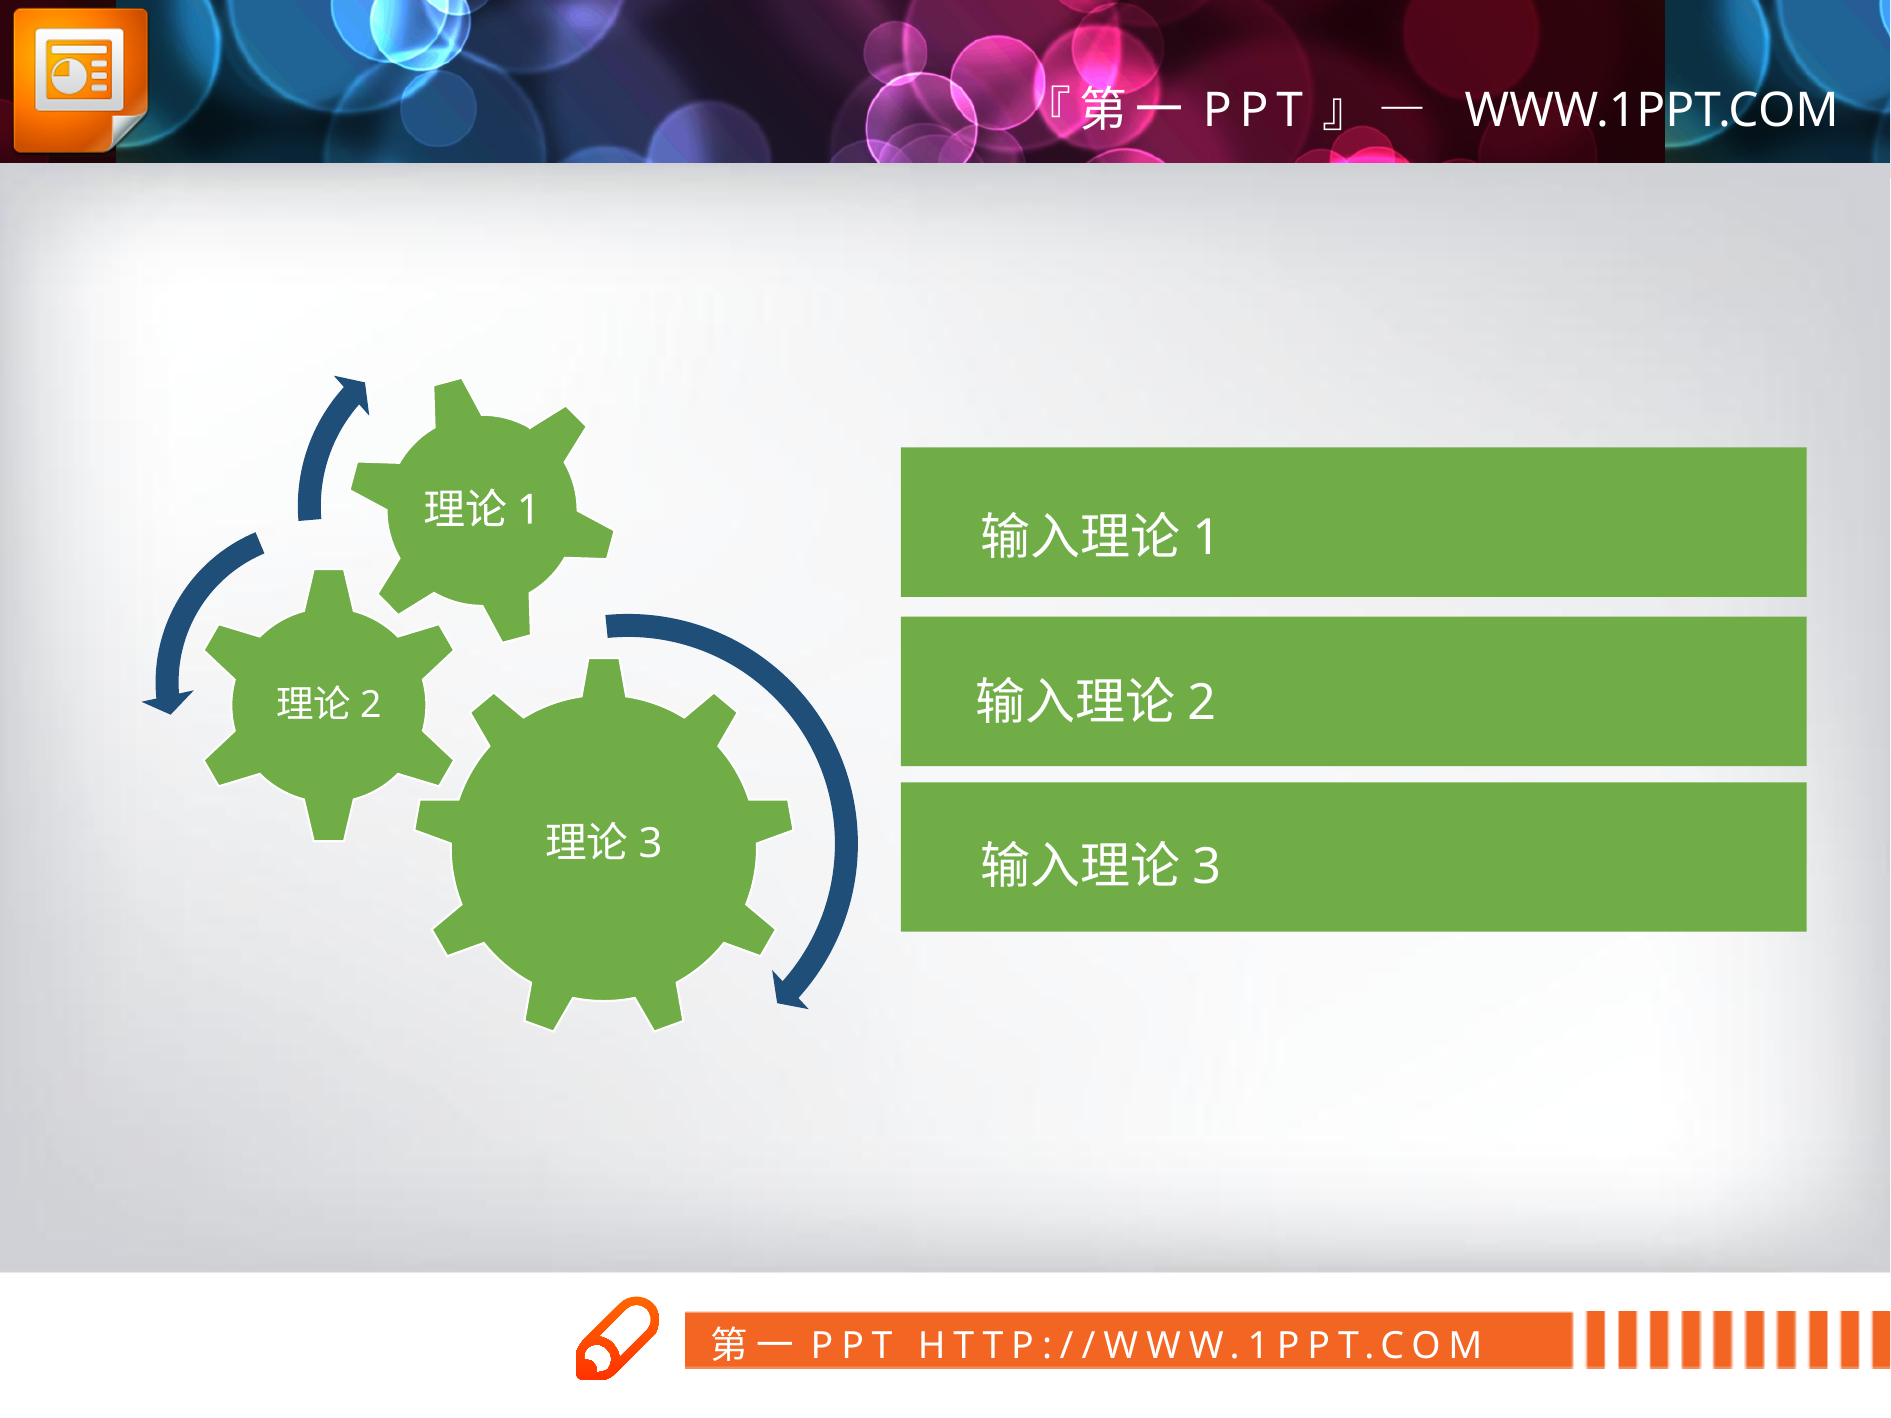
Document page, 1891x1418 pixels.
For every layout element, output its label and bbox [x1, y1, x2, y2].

picture [685, 1311, 1891, 1369]
text_box [0, 342, 966, 1040]
text_box [900, 447, 1807, 932]
picture [0, 0, 1891, 1275]
